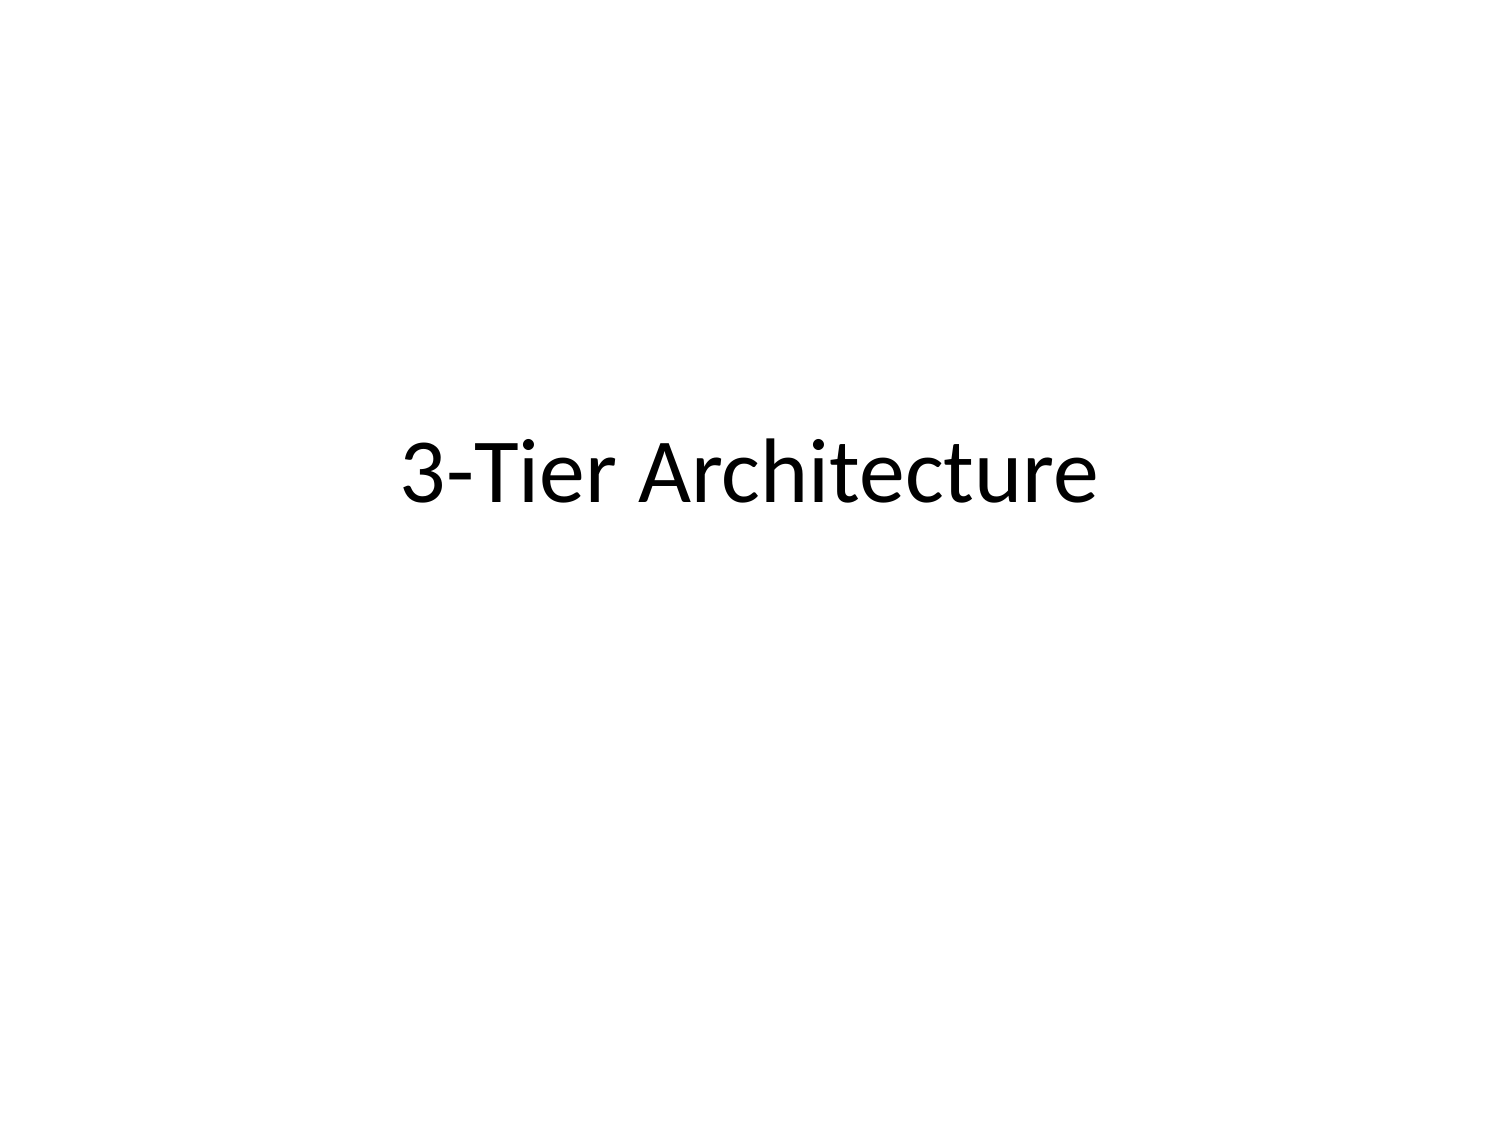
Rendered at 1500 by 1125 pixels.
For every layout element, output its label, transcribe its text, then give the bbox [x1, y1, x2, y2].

title 3-Tier Architecture [112, 345, 1388, 587]
